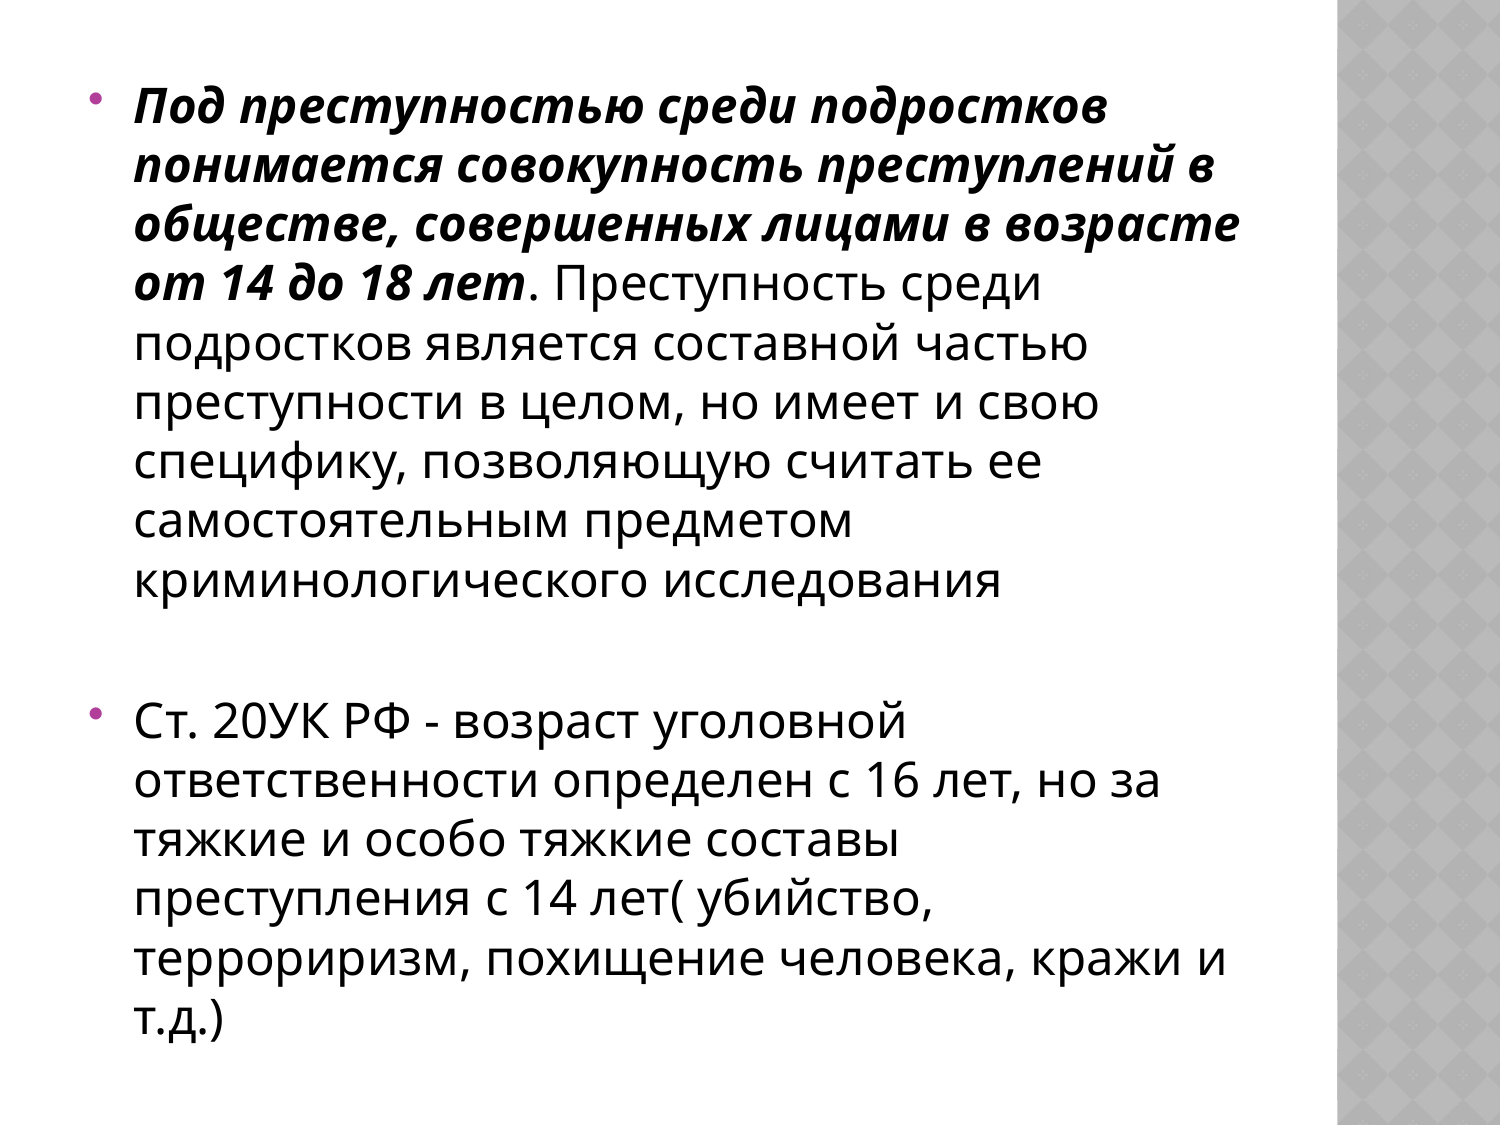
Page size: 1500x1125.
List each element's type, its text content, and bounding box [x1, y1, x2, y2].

list Под преступностью среди подростков понимается совокупность преступлений в обществе, совершенных лицами в возрасте от 14 до 18 лет. Преступность среди подростков является составной частью преступности в целом, но имеет и свою специфику, позволяющую считать ее самостоятельным предметом криминологического исследования Ст. 20УК РФ - возраст уголовной ответственности определен с 16 лет, но за тяжкие и особо тяжкие составы преступления с 14 лет( убийство, террориризм, похищение человека, кражи и т.д.) [75, 66, 1263, 1059]
